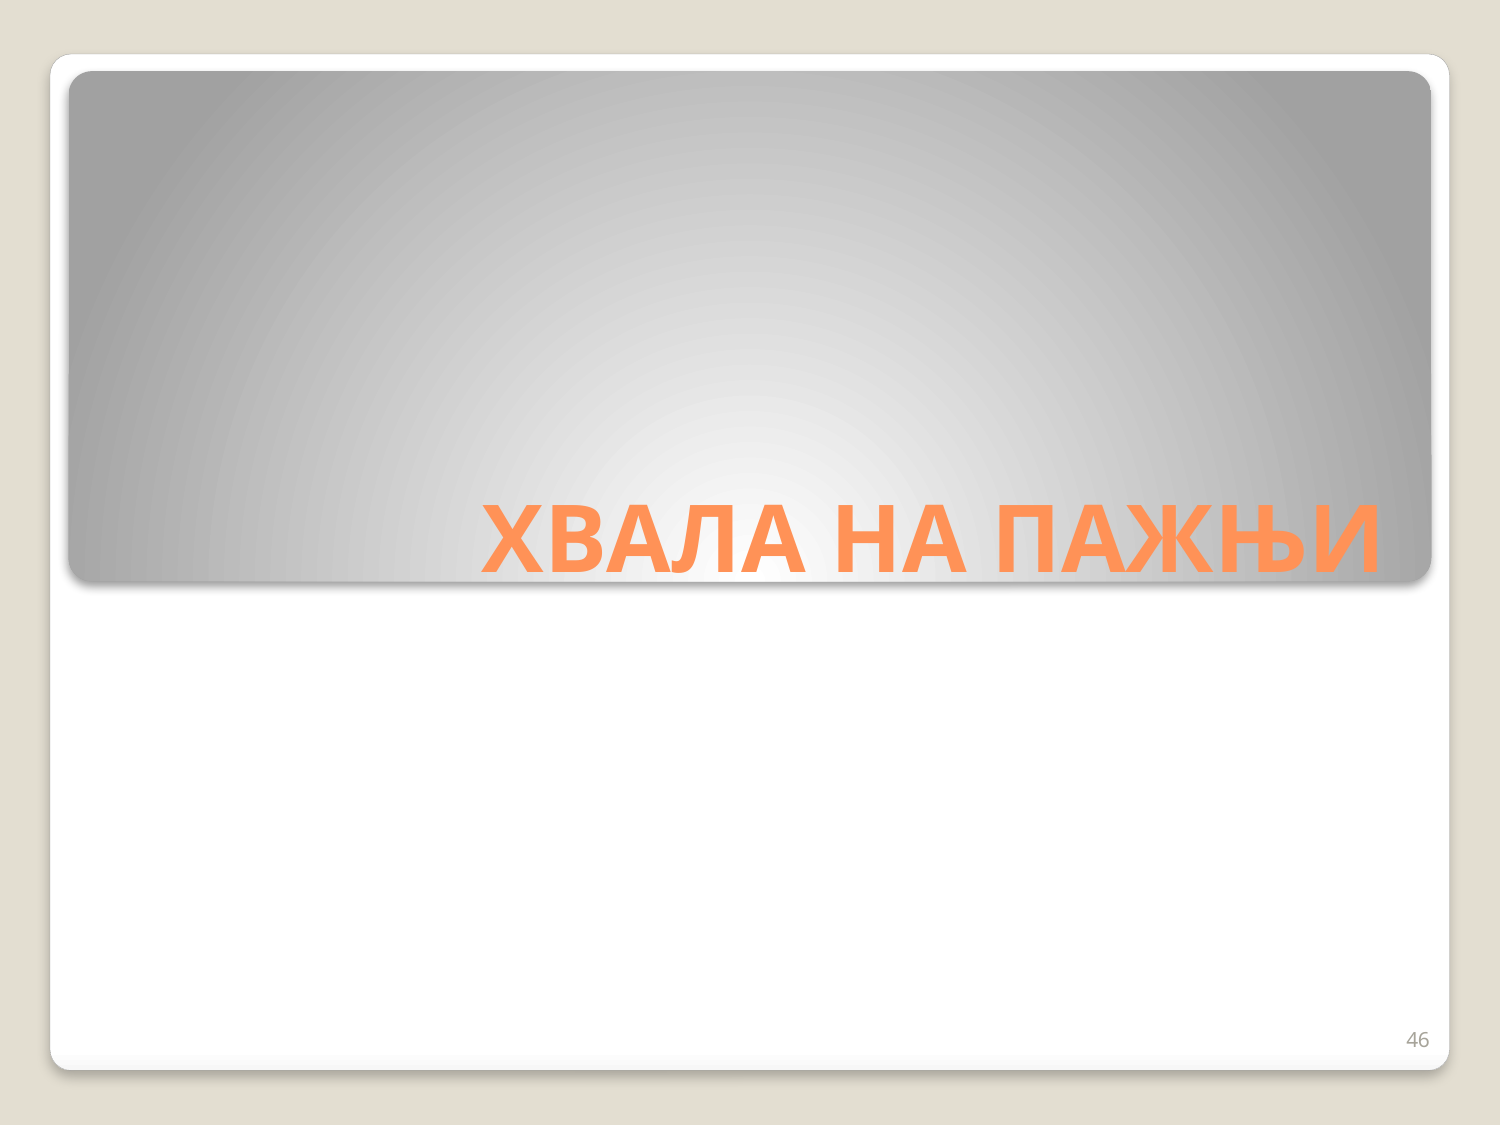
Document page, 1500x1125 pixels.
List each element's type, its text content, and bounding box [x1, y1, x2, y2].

title ХВАЛА НА ПАЖЊИ [118, 298, 1394, 599]
slide_number 46 [1369, 1002, 1445, 1063]
